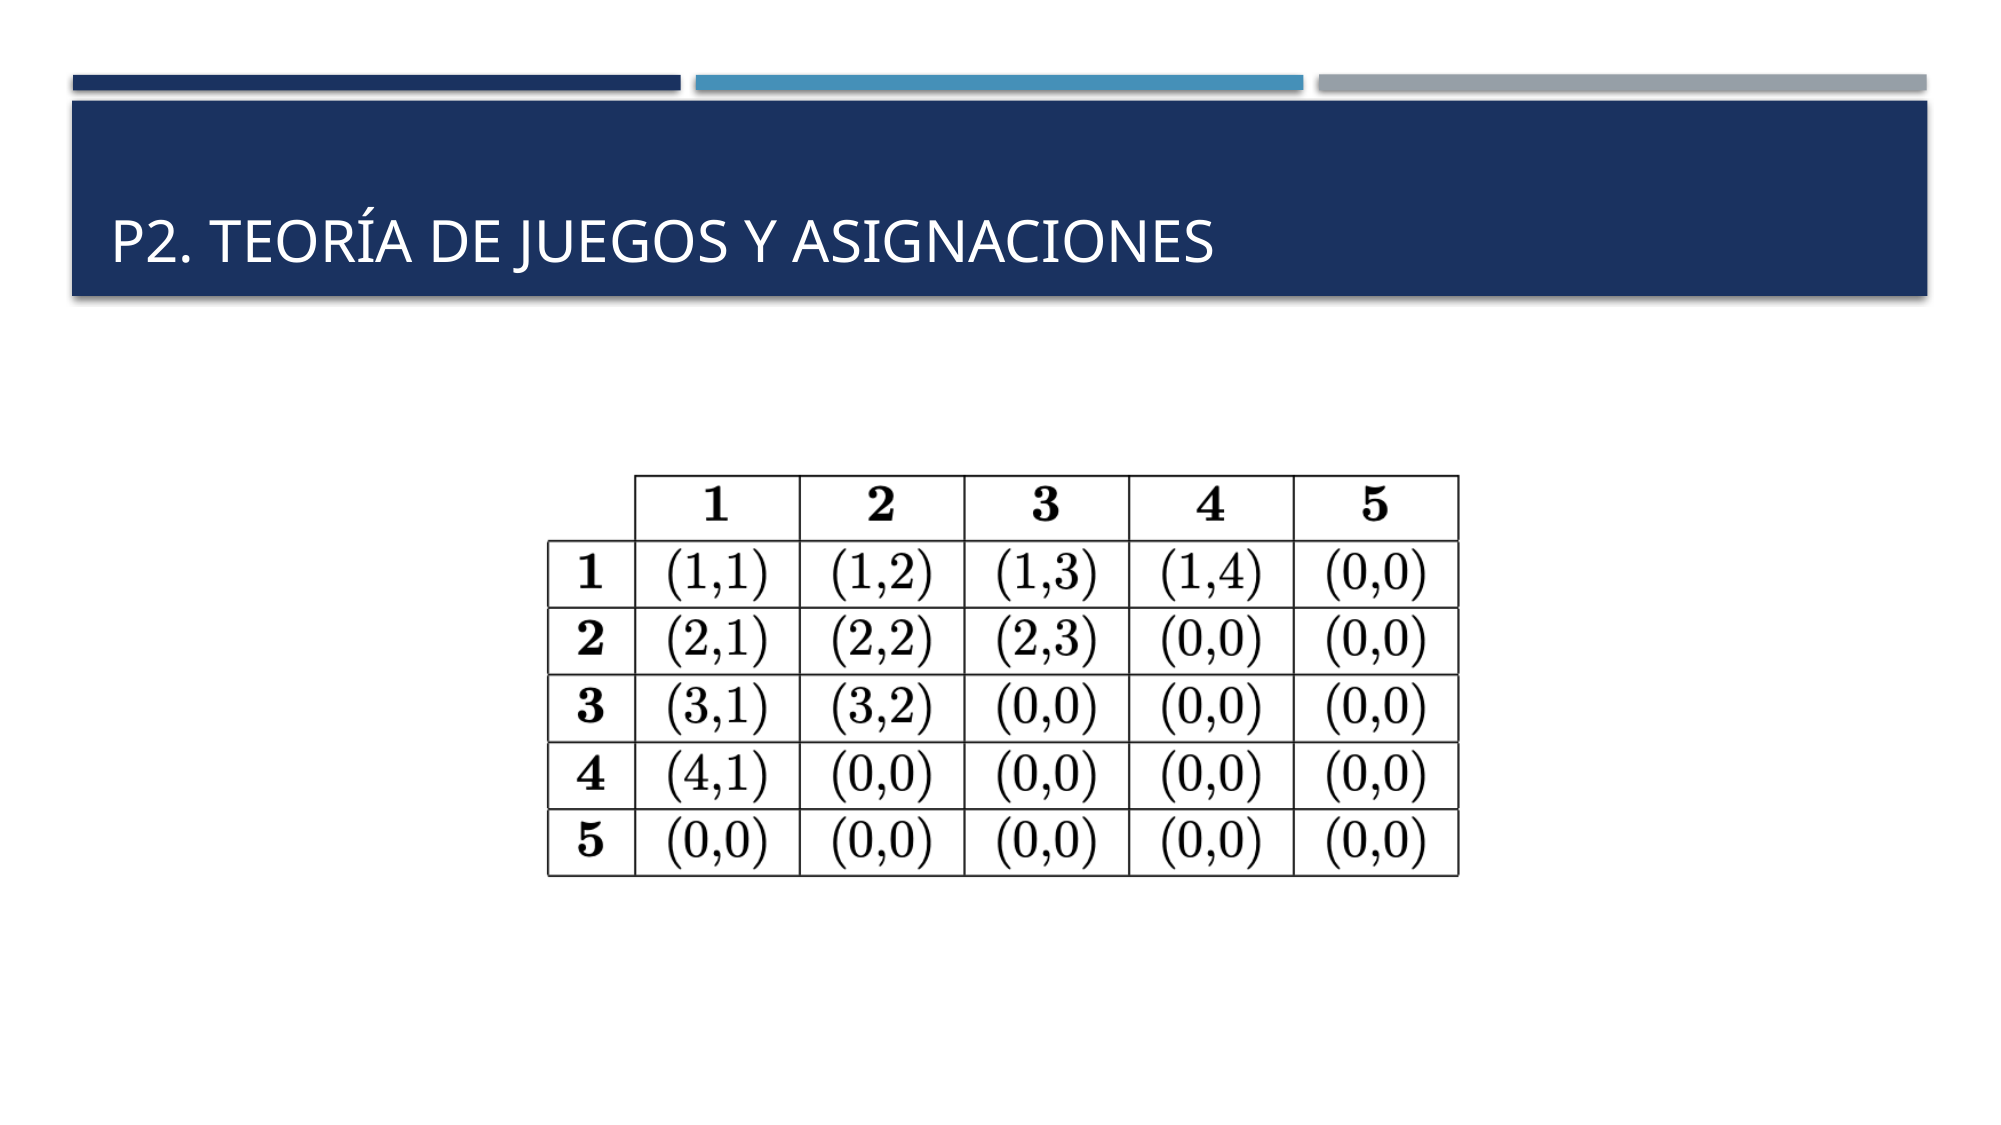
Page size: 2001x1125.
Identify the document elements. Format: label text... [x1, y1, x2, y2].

title P2. Teoría de juegos y asignaciones [95, 115, 1905, 282]
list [505, 444, 1494, 910]
